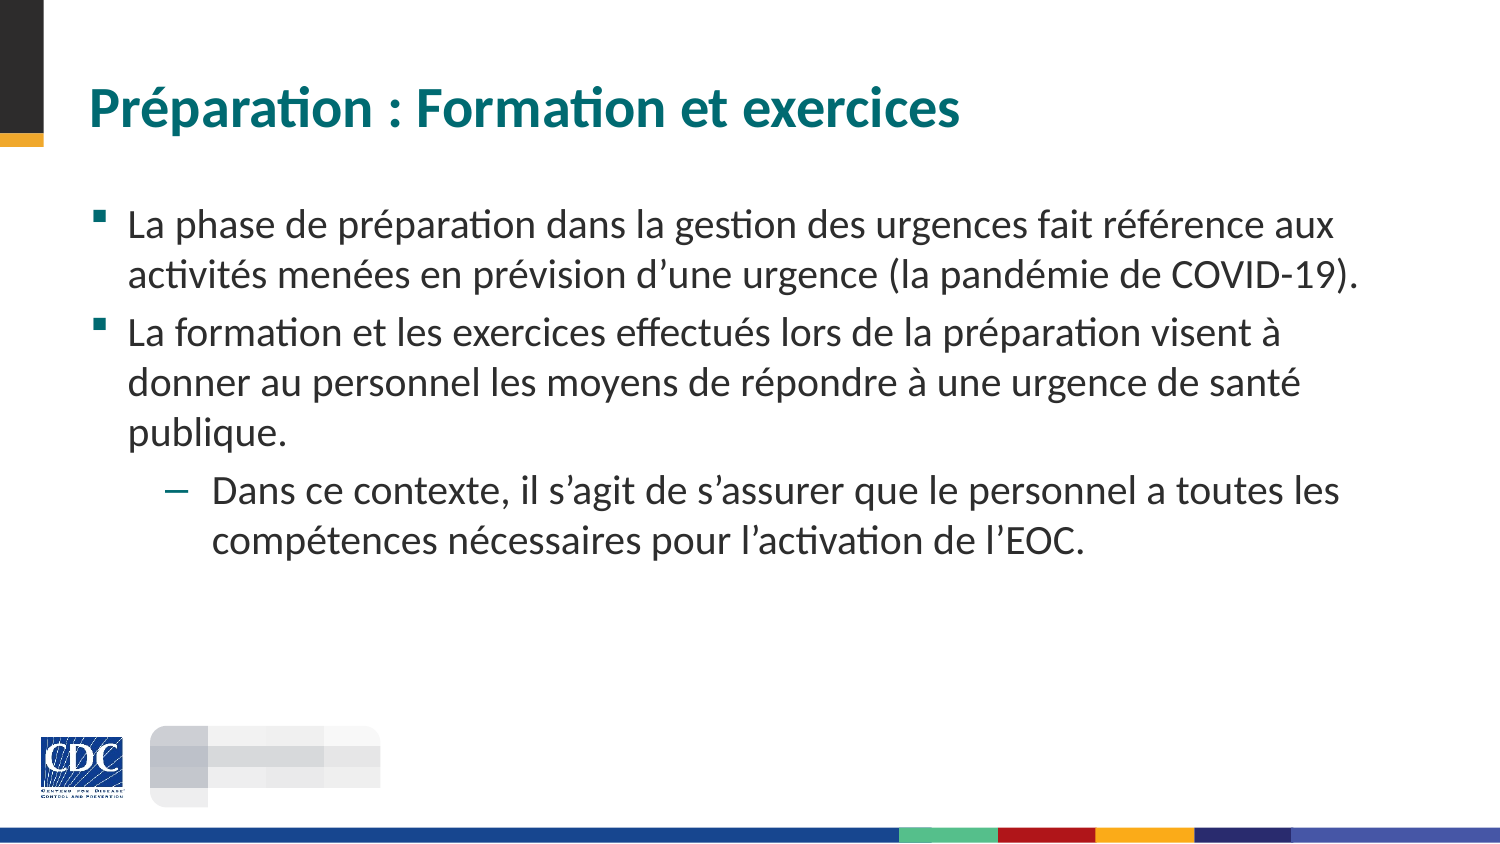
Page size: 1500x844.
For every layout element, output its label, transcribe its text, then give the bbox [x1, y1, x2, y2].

picture [41, 737, 125, 798]
title Préparation : Formation et exercices [75, 33, 1425, 147]
list La phase de préparation dans la gestion des urgences fait référence aux activités menées en prévision d’une urgence (la pandémie de COVID-19). La formation et les exercices effectués lors de la préparation visent à donner au personnel les moyens de répondre à une urgence de santé publique. Dans ce contexte, il s’agit de s’assurer que le personnel a toutes les compétences nécessaires pour l’activation de l’EOC. [75, 188, 1414, 738]
